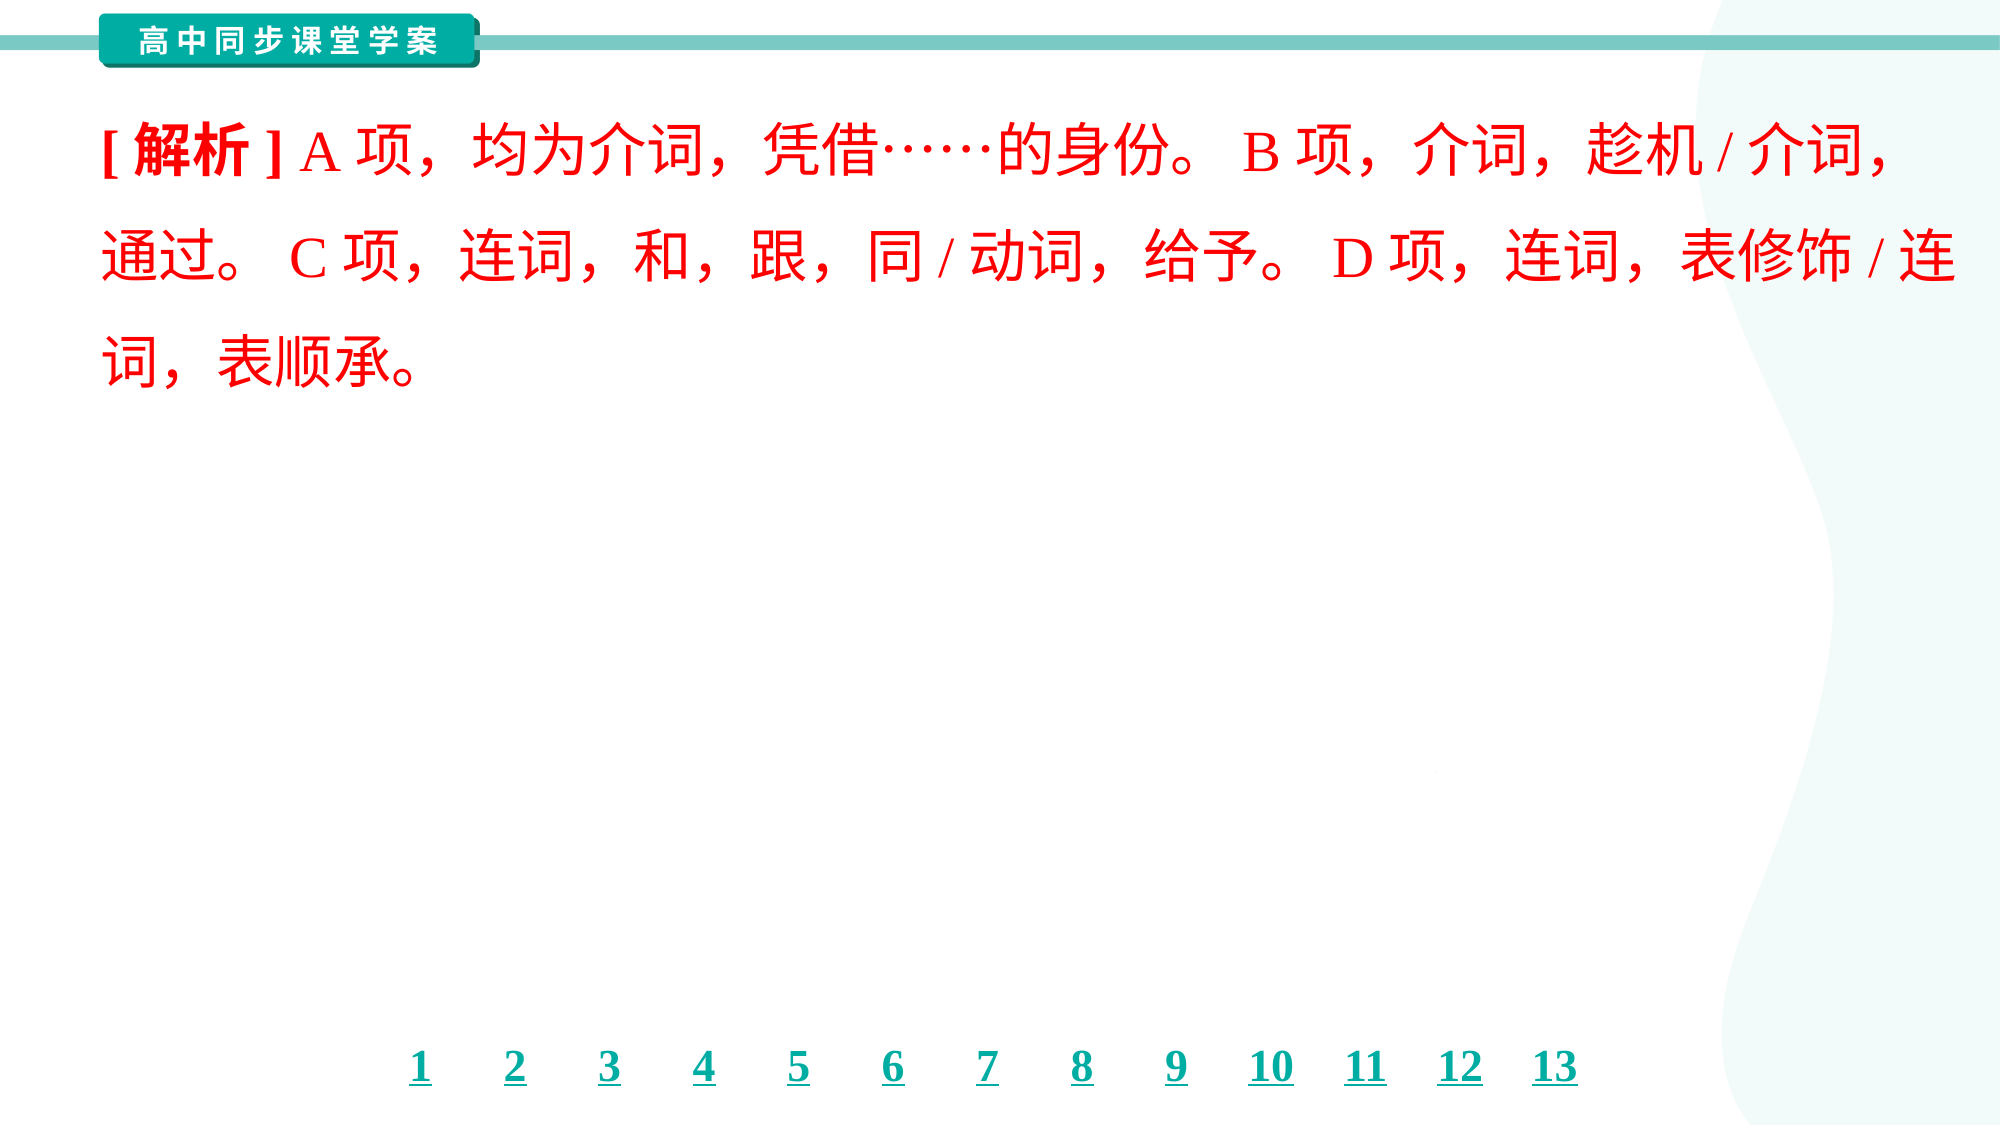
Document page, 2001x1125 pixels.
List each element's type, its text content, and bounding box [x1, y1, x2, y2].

picture [0, 0, 2000, 1125]
text_box [解析] A项，均为介词，凭借……的身份。B项，介词，趁机/介词， 通过。C项，连词，和，跟，同/动词，给予。D项，连词，表修饰/连 词，表顺承。 [100, 76, 1899, 396]
